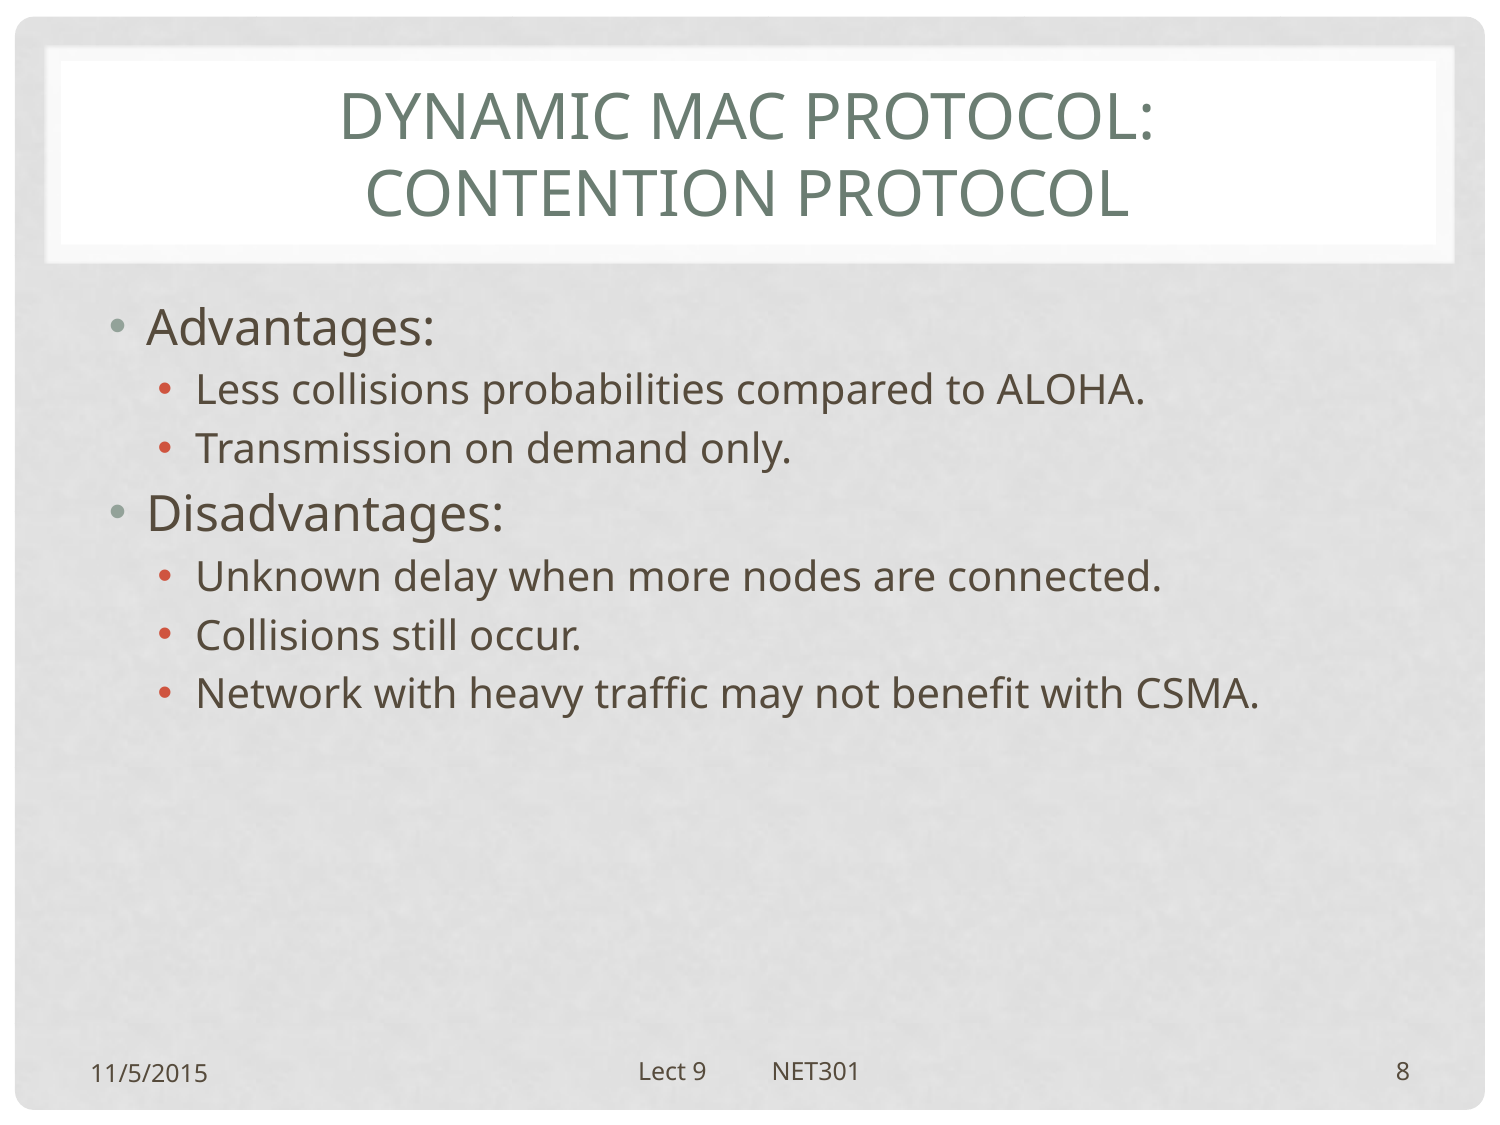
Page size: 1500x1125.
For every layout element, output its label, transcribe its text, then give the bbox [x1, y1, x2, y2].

title Dynamic mac protocol: contention protocol [69, 66, 1425, 238]
list Advantages: Less collisions probabilities compared to ALOHA. Transmission on demand only. Disadvantages: Unknown delay when more nodes are connected. Collisions still occur. Network with heavy traffic may not benefit with CSMA. [75, 287, 1425, 1005]
footer Lect 9 NET301 [512, 1042, 988, 1103]
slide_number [75, 1042, 425, 1103]
slide_number 8 [1074, 1042, 1425, 1103]
